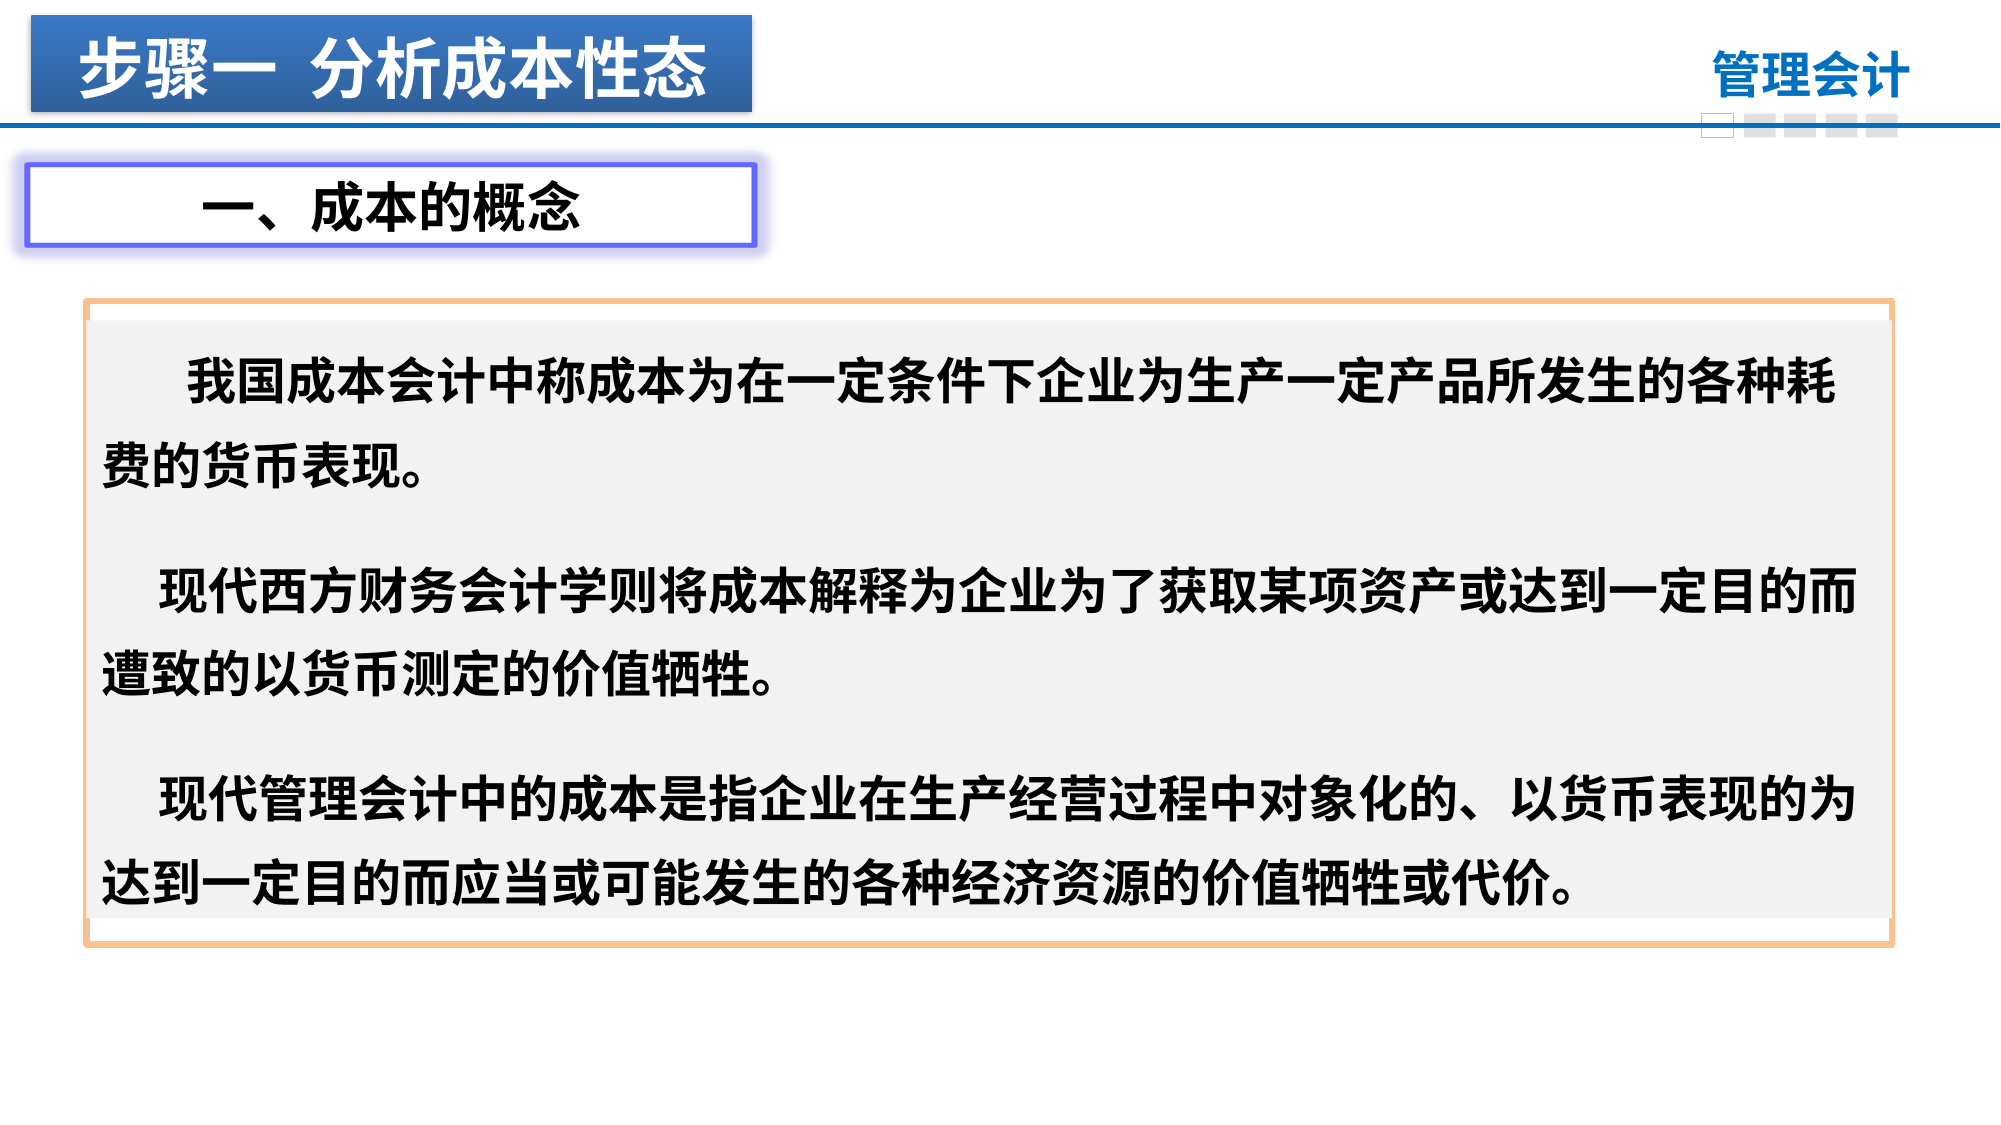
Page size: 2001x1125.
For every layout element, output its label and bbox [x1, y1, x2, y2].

text_box [86, 300, 1893, 945]
text_box [0, 136, 788, 273]
text_box [31, 14, 753, 117]
